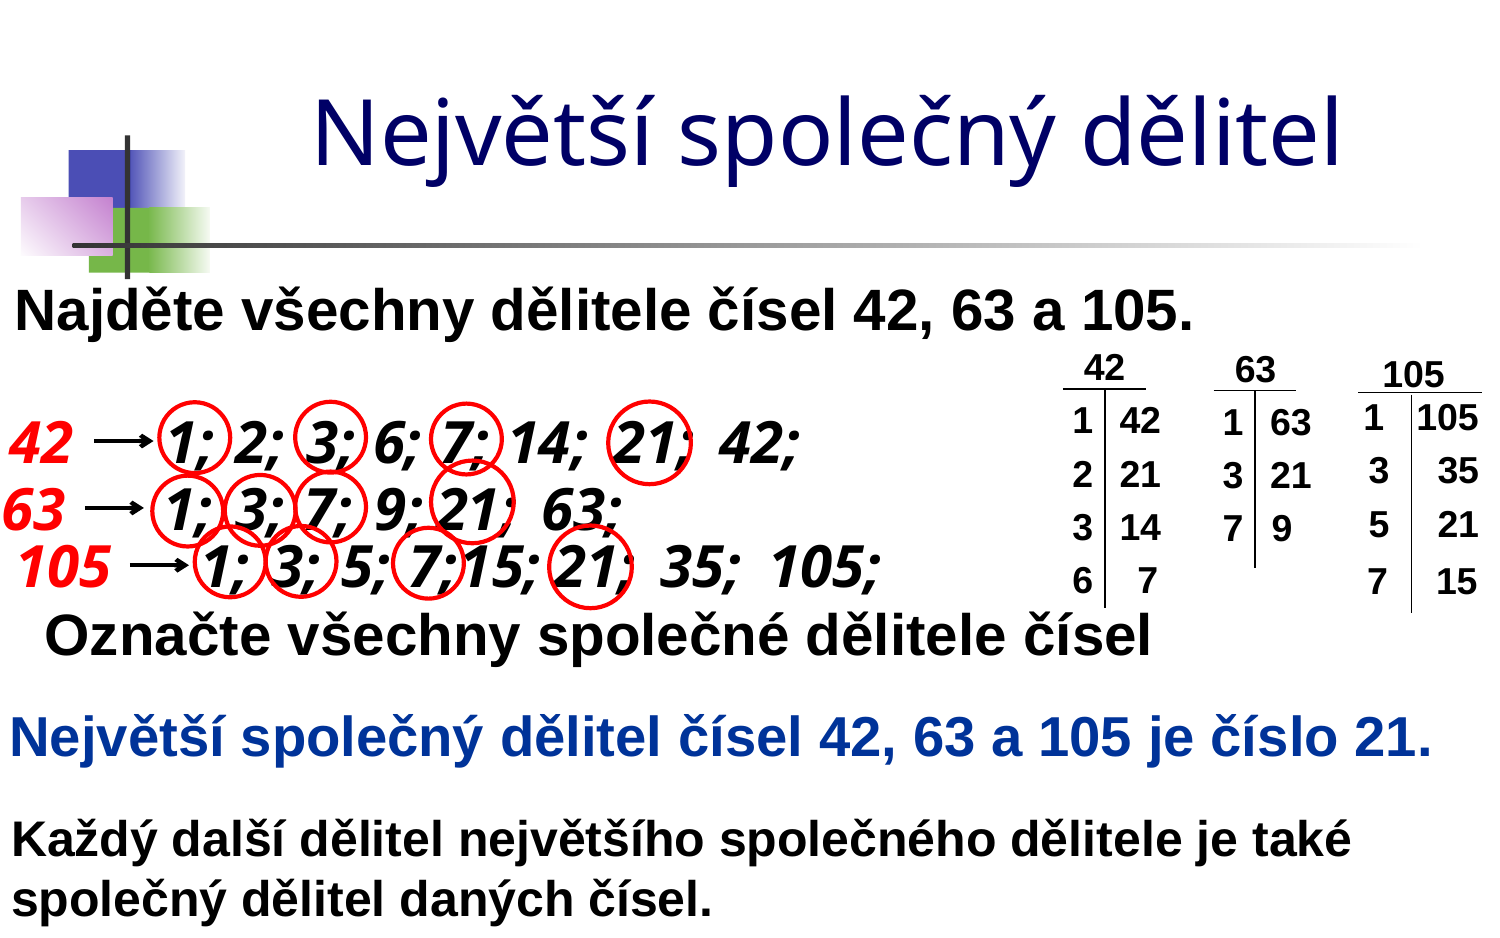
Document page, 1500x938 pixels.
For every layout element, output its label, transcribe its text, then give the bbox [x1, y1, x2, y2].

text_box 21; [407, 473, 442, 530]
text_box 14 [1110, 495, 1177, 556]
text_box [152, 475, 224, 530]
text_box 21 [1110, 442, 1177, 495]
text_box 35 [1416, 439, 1494, 492]
text_box 105 [1416, 385, 1494, 439]
text_box 35 [1401, 439, 1407, 492]
text_box 6 [1057, 548, 1100, 573]
text_box 105 [0, 530, 144, 598]
text_box 7; [293, 517, 300, 526]
text_box Označte všechny společné dělitele čísel [0, 573, 1199, 692]
text_box 15 [1416, 549, 1493, 610]
text_box [549, 525, 632, 609]
text_box 21 [1416, 492, 1494, 552]
text_box 15; [439, 530, 525, 598]
text_box [265, 525, 337, 597]
text_box 14; [482, 406, 584, 473]
text_box 42 [1069, 335, 1141, 388]
text_box 3; [206, 473, 277, 508]
text_box 3; [265, 406, 320, 473]
text_box 9; [348, 473, 407, 530]
text_box 1 [1057, 388, 1100, 442]
text_box 3; [235, 569, 301, 598]
text_box Největší společný dělitel čísel 42, 63 a 105 je číslo 21. [0, 693, 1500, 776]
text_box 21; [504, 514, 513, 530]
text_box 7; [277, 473, 317, 499]
text_box [224, 474, 296, 530]
text_box 7; [363, 530, 418, 598]
text_box [194, 526, 266, 598]
text_box 1; [120, 406, 186, 473]
text_box 1 [1352, 385, 1379, 446]
text_box 105 [1367, 342, 1471, 392]
text_box 42; [686, 406, 833, 474]
text_box 1; [117, 473, 206, 541]
text_box 21; [619, 579, 631, 598]
text_box 3 [1353, 439, 1400, 492]
text_box 21 [1259, 443, 1327, 504]
text_box 3; [220, 514, 227, 527]
text_box [608, 401, 691, 485]
text_box 5; [301, 530, 363, 598]
text_box [159, 402, 231, 474]
text_box 6; [341, 406, 395, 473]
text_box 105; [734, 530, 916, 598]
title Největší společný dělitel [188, 29, 1468, 230]
text_box 1; [155, 530, 225, 598]
text_box 15 [1400, 549, 1407, 610]
text_box 105 [1401, 403, 1407, 439]
text_box 3 [1208, 443, 1250, 496]
text_box [295, 401, 367, 473]
text_box 42 [0, 406, 101, 474]
text_box 2 [1057, 442, 1100, 495]
text_box 21; [611, 530, 631, 554]
text_box 7 [1122, 548, 1173, 573]
text_box 2; [204, 406, 265, 473]
text_box 7 [1352, 549, 1399, 610]
text_box 1 [1208, 390, 1250, 443]
text_box Každý další dělitel největšího společného dělitele je také společný dělitel daných čísel. [0, 799, 1500, 935]
text_box 21; [584, 406, 629, 473]
text_box [393, 527, 464, 599]
text_box 3; [248, 530, 282, 555]
text_box 63; [513, 473, 650, 530]
text_box 42 [1110, 388, 1177, 442]
text_box 63 [1259, 390, 1327, 443]
text_box 35; [631, 530, 734, 598]
text_box 21; [678, 465, 686, 474]
text_box [431, 460, 514, 530]
text_box 21; [671, 406, 686, 421]
text_box 21; [503, 473, 513, 490]
text_box 63 [1220, 337, 1292, 389]
text_box [430, 403, 502, 469]
text_box Najděte všechny dělitele čísel 42, 63 a 105. [0, 264, 1223, 350]
text_box 3 [1057, 495, 1100, 548]
text_box 63 [0, 473, 91, 530]
text_box 21; [525, 530, 569, 598]
text_box 5 [1353, 492, 1400, 552]
text_box 21 [1401, 492, 1407, 549]
text_box [295, 472, 367, 530]
text_box 7 [1208, 496, 1250, 557]
text_box 7; [395, 406, 451, 473]
text_box 9 [1259, 496, 1308, 557]
